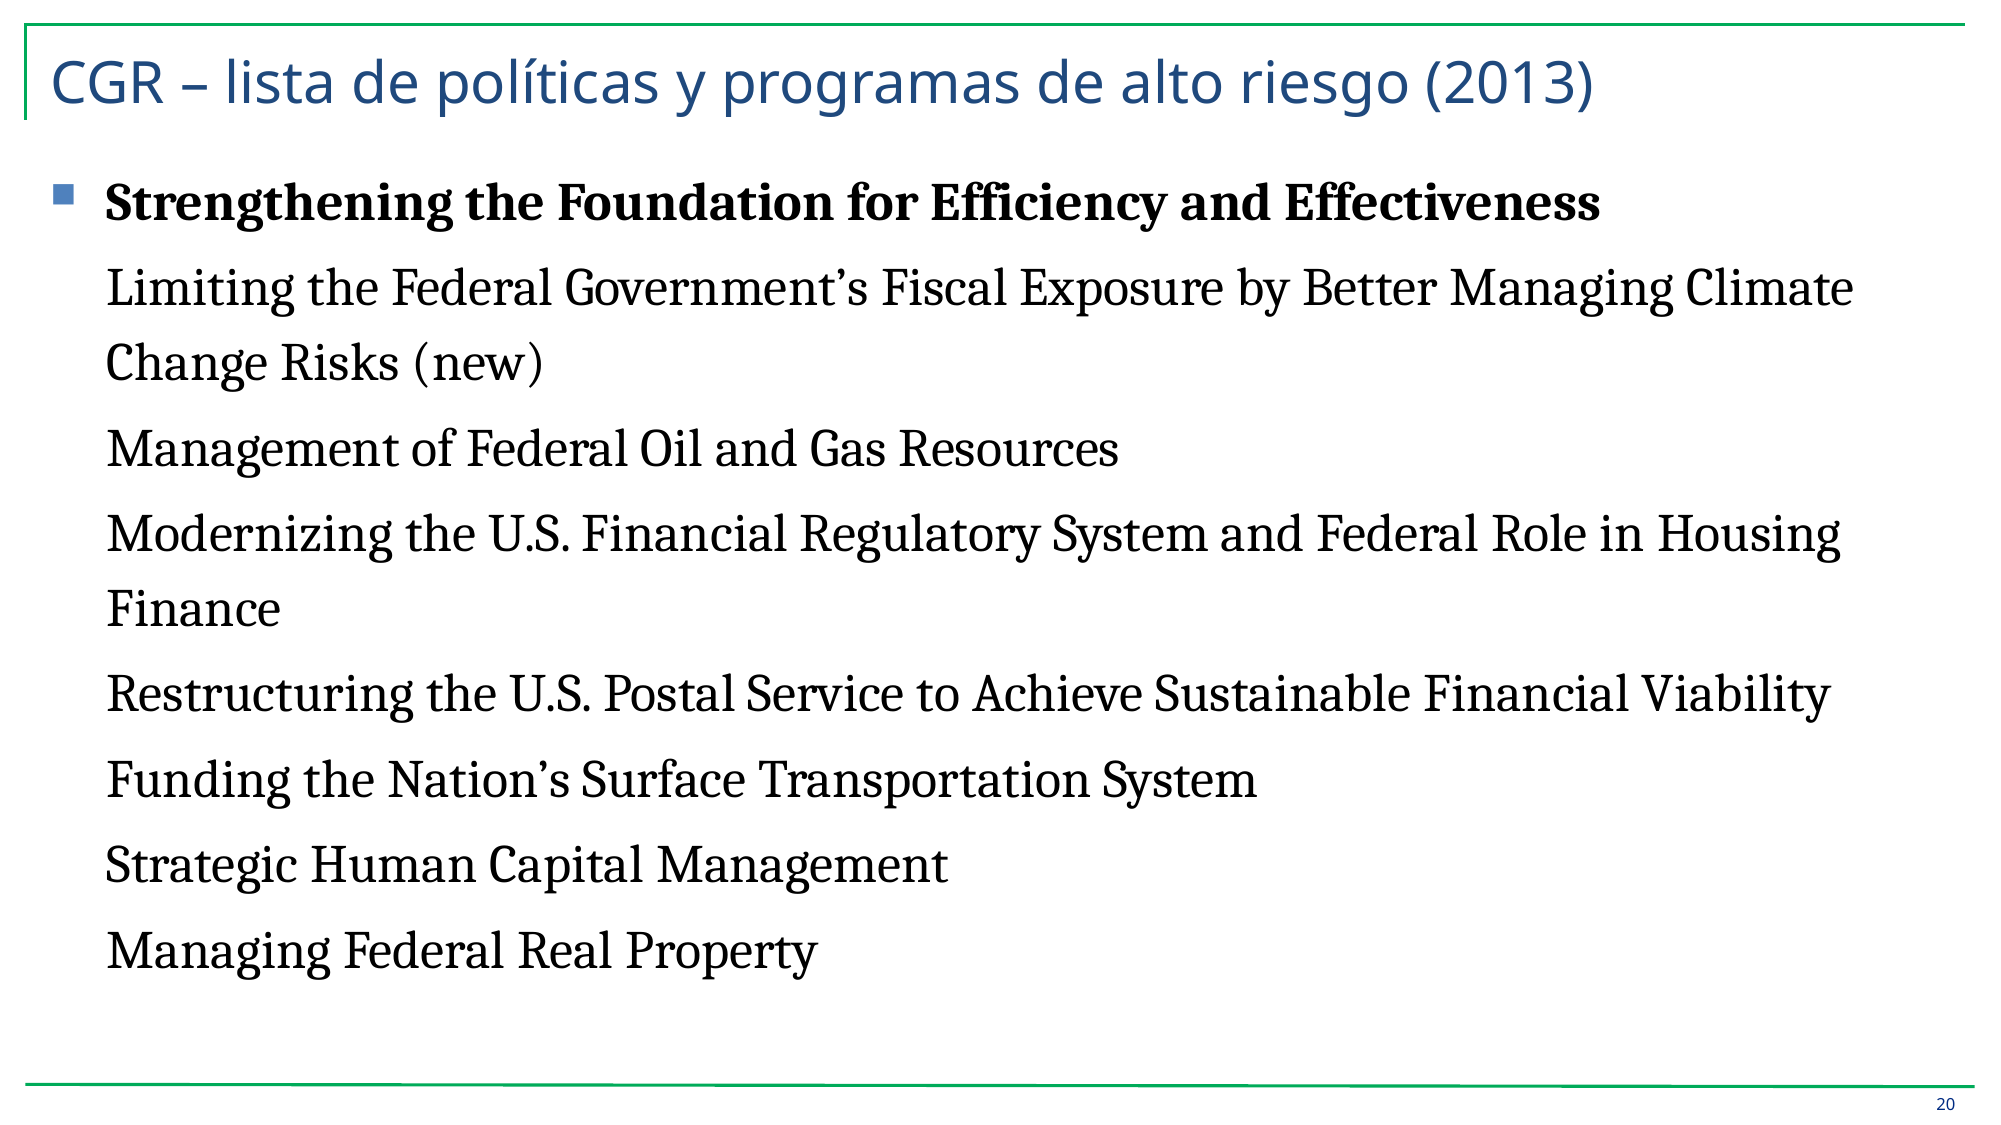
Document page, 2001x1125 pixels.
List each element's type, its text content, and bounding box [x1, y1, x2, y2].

list Strengthening the Foundation for Efficiency and Effectiveness Limiting the Federal Government’s Fiscal Exposure by Better Managing Climate Change Risks (new) Management of Federal Oil and Gas Resources Modernizing the U.S. Financial Regulatory System and Federal Role in Housing Finance Restructuring the U.S. Postal Service to Achieve Sustainable Financial Viability Funding the Nation’s Surface Transportation System Strategic Human Capital Management Managing Federal Real Property [35, 148, 1946, 1065]
title CGR – lista de políticas y programas de alto riesgo (2013) [35, 37, 1956, 128]
slide_number 20 [1507, 1071, 1975, 1125]
